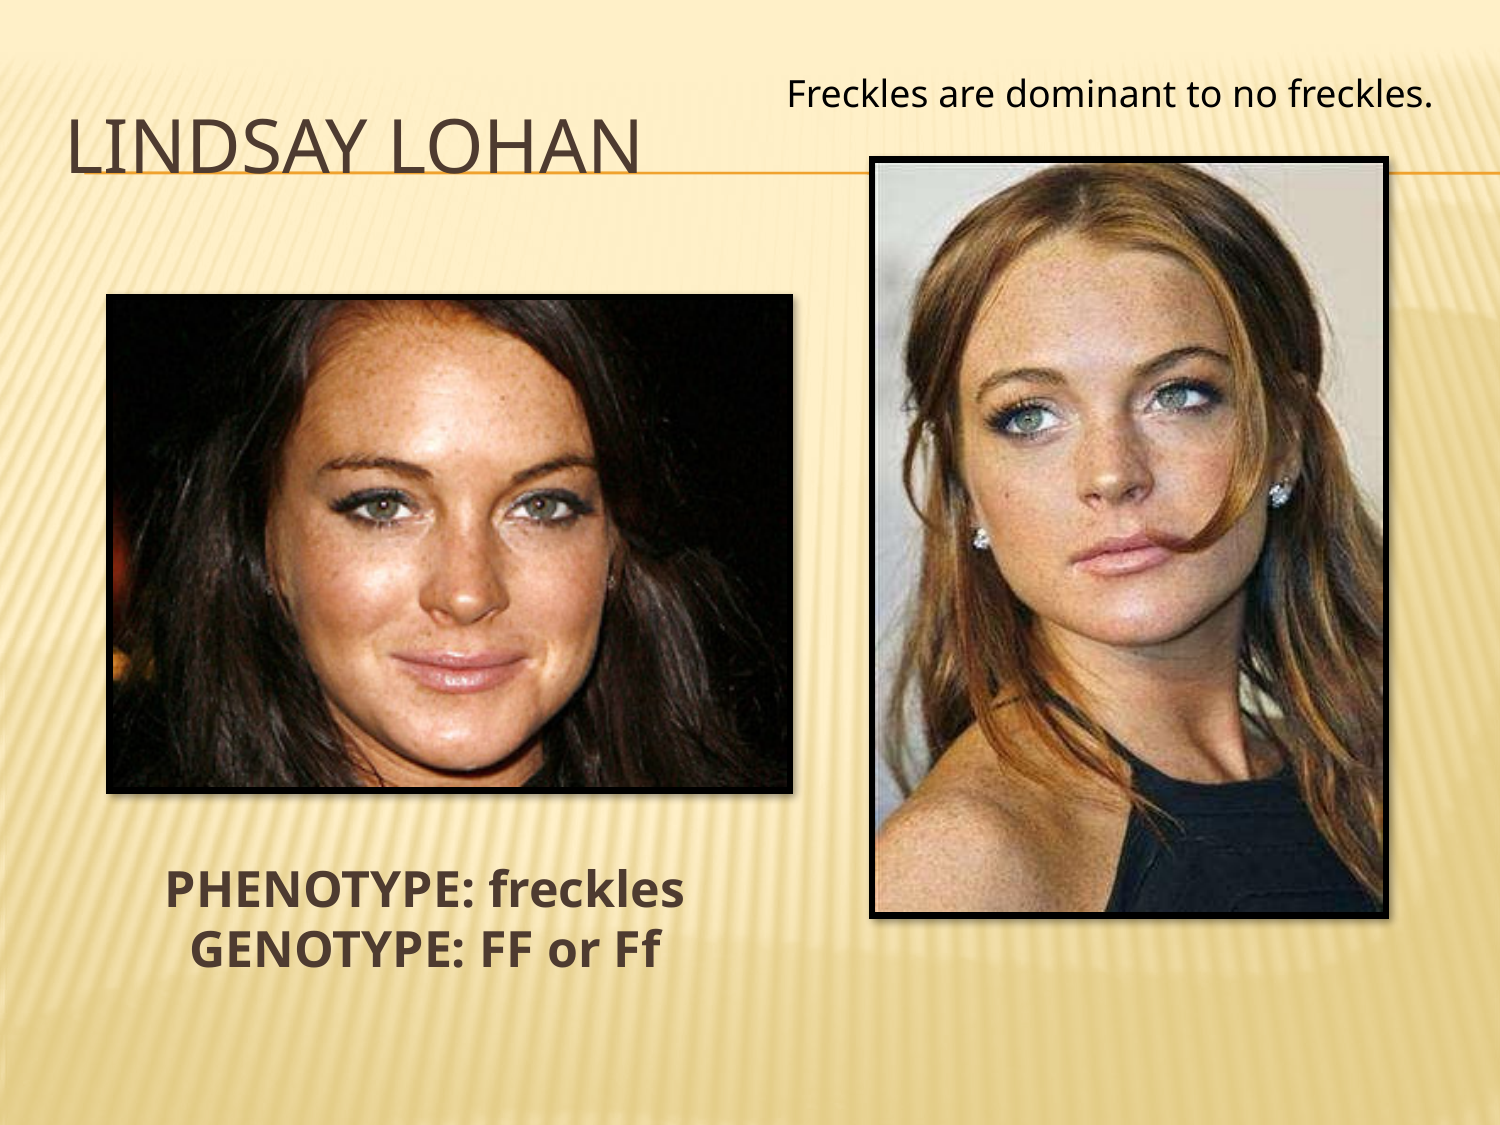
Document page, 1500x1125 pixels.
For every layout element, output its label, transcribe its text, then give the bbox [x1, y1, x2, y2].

text_box PHENOTYPE: freckles GENOTYPE: FF or Ff [49, 849, 800, 985]
picture [874, 162, 1384, 913]
text_box Freckles are dominant to no freckles. [771, 62, 1450, 123]
title Lindsay Lohan [50, 75, 1475, 213]
picture [112, 299, 788, 788]
